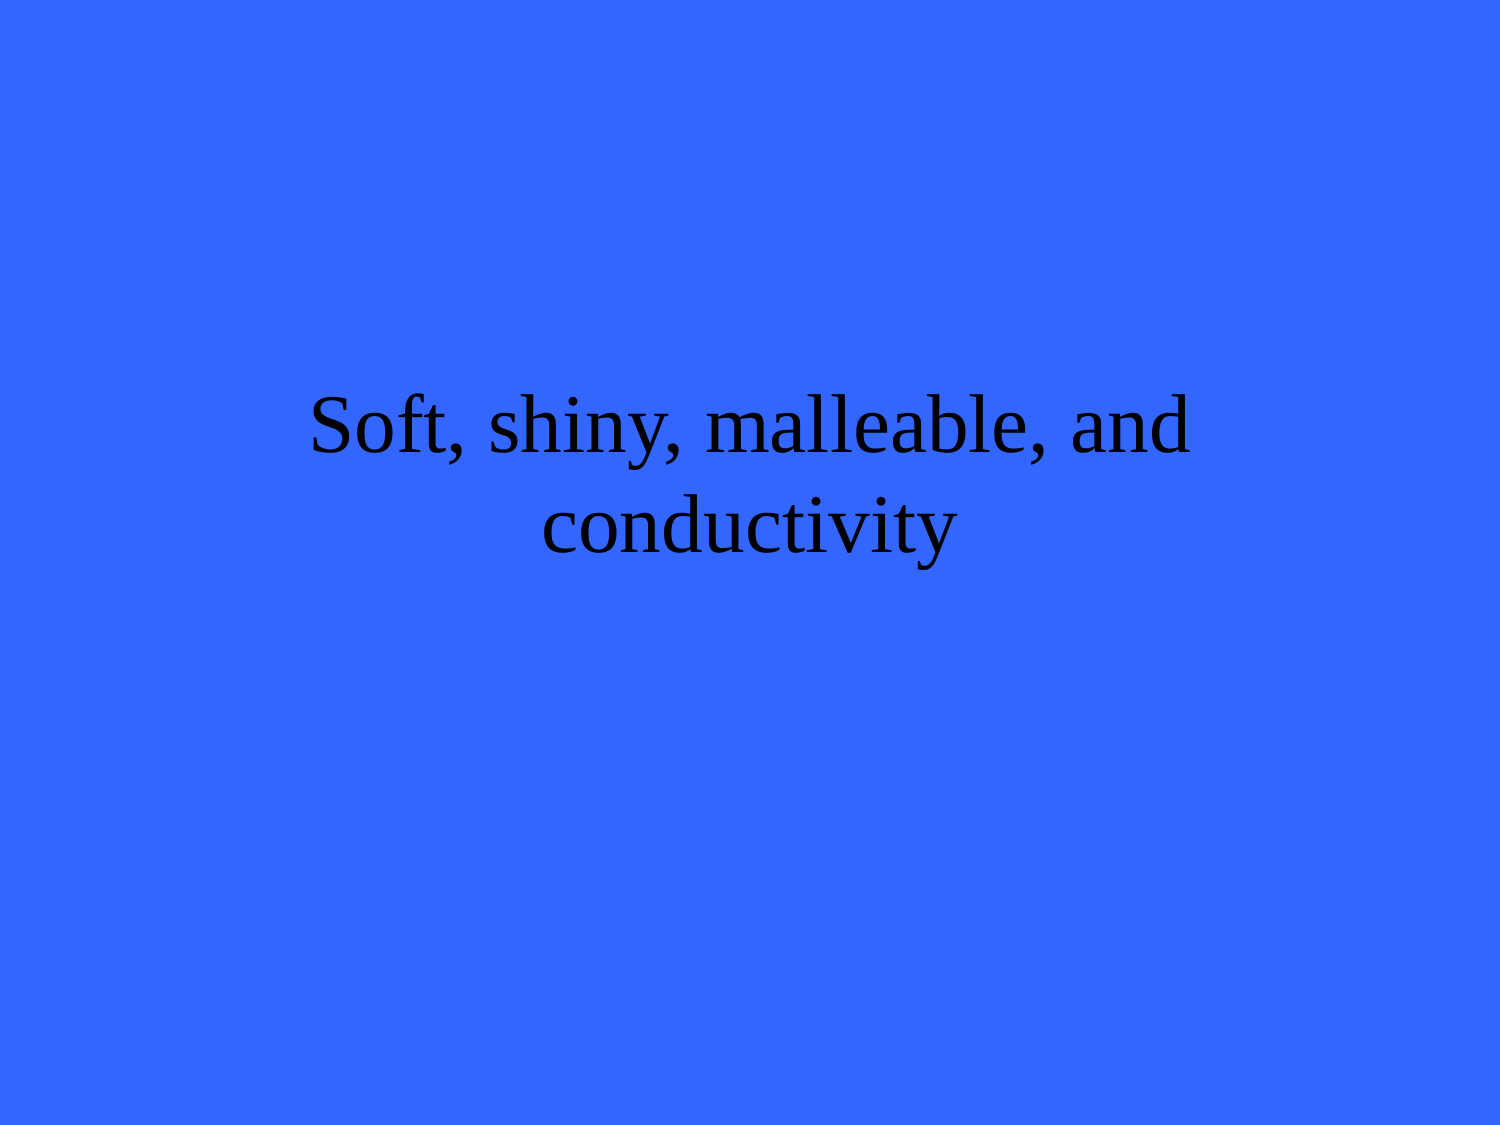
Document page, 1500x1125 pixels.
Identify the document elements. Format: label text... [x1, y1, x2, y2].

title Soft, shiny, malleable, and conductivity [112, 374, 1388, 563]
